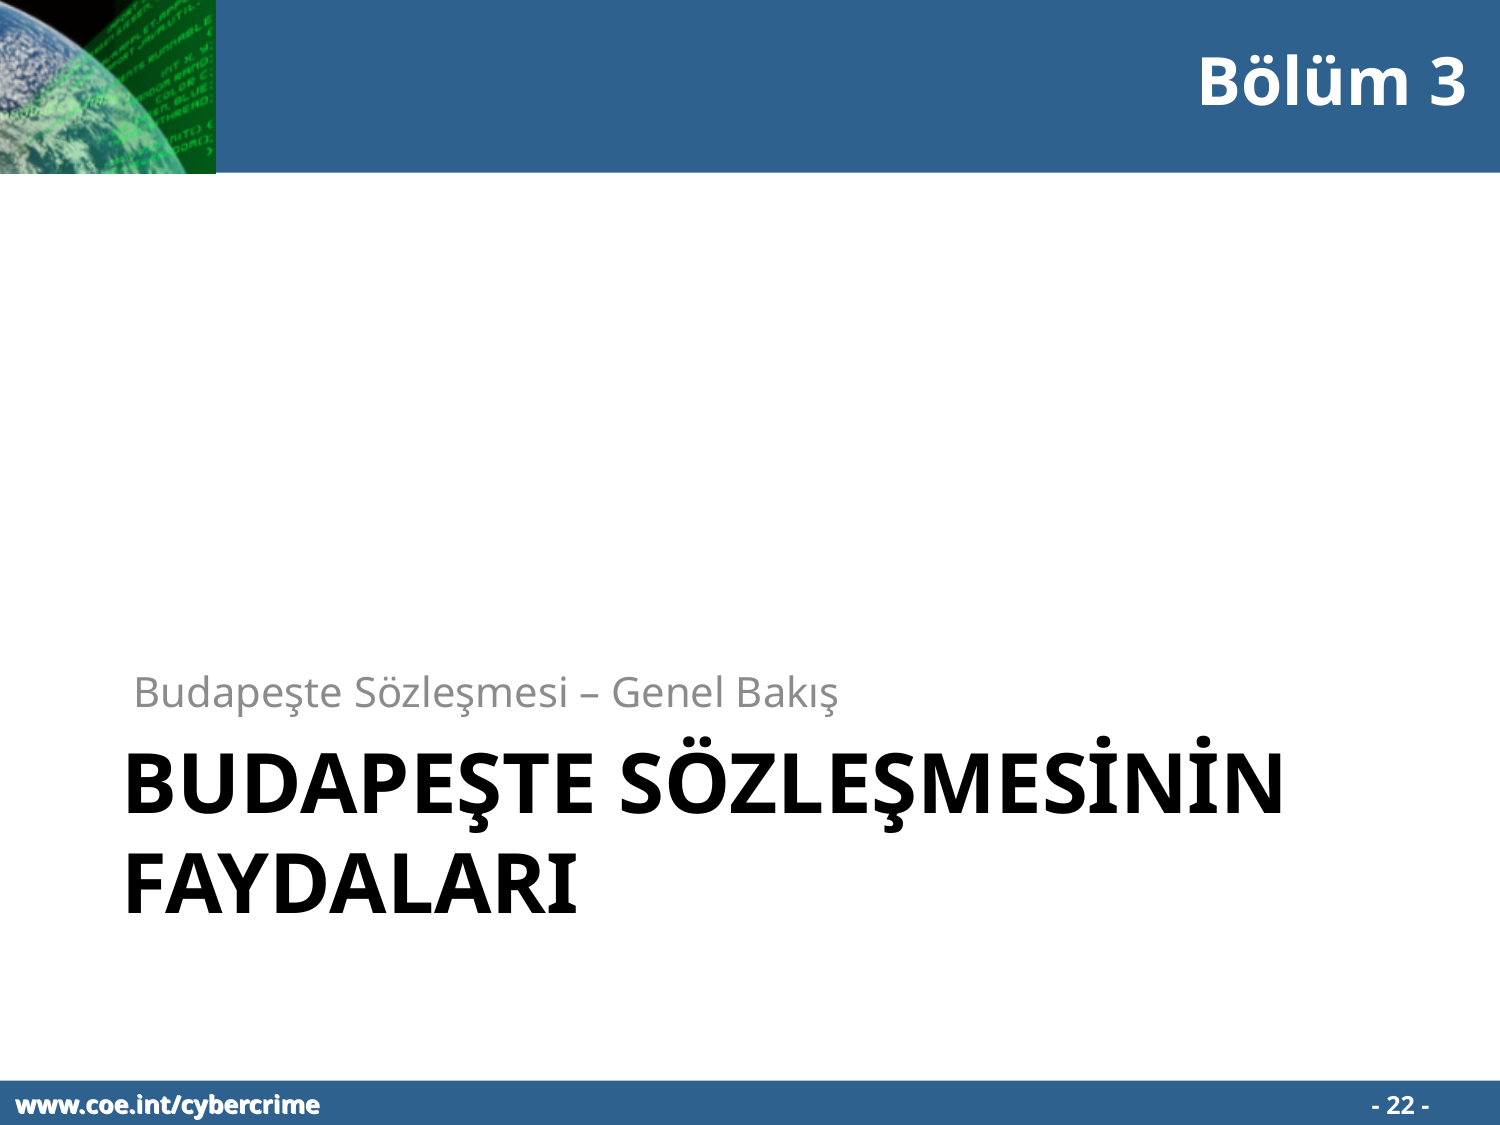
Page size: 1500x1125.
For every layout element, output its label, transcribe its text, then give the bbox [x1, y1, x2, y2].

title Budapeşte Sözleşmesİnİn FaydalarI [106, 722, 1412, 947]
text_box www.coe.int/cybercrime - 22 - [1, 1082, 1500, 1125]
picture [0, 0, 216, 174]
text_box [220, 0, 1500, 175]
list Budapeşte Sözleşmesi – Genel Bakış [118, 476, 1394, 722]
text_box Bölüm 3 [230, 31, 1483, 126]
text_box www.coe.int/cybercrime [0, 1079, 1500, 1125]
